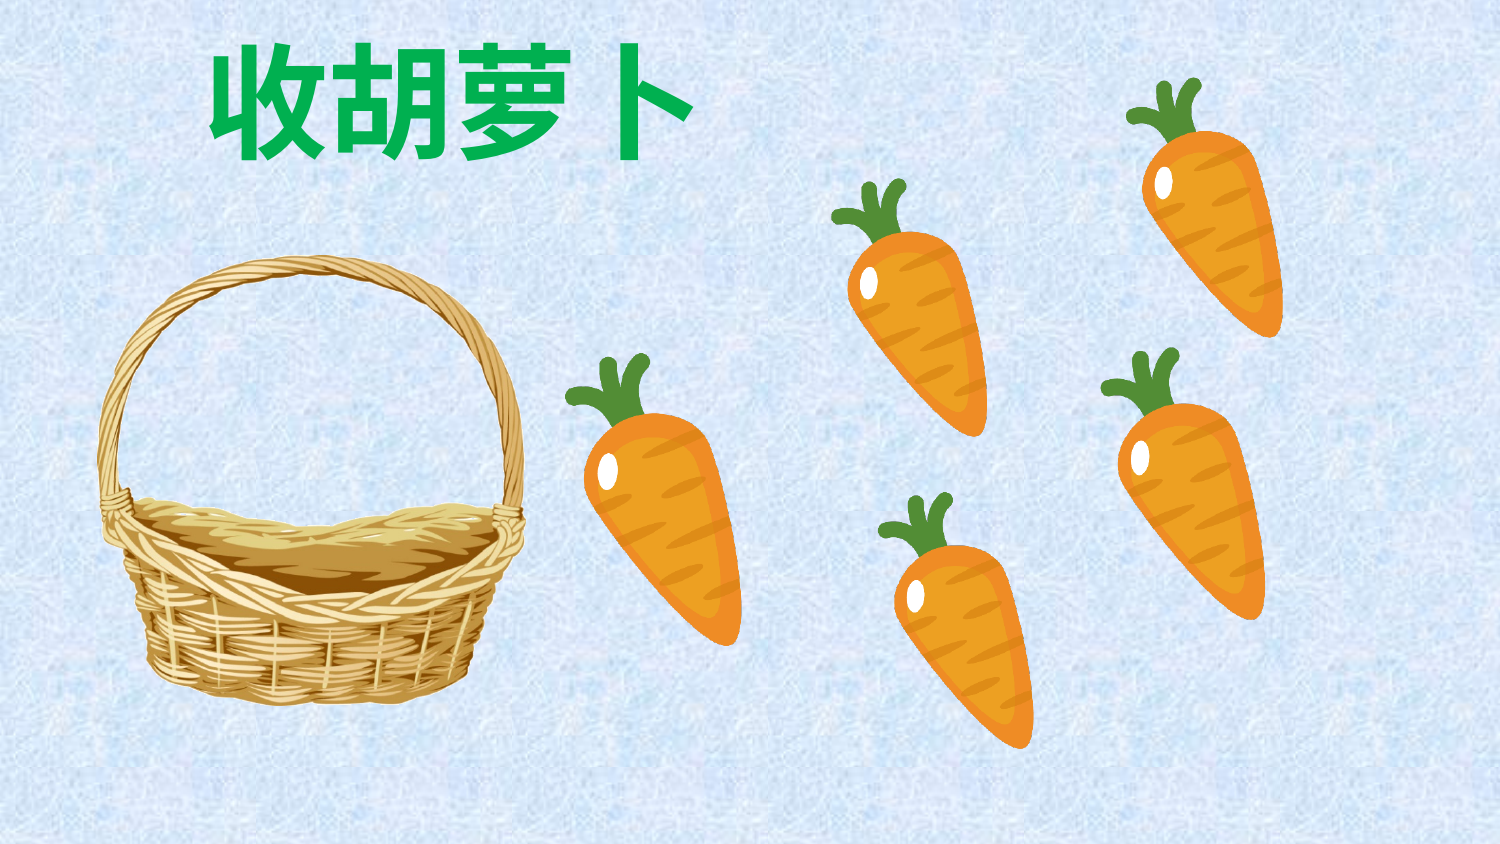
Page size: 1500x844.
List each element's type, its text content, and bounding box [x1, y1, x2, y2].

text_box 收胡萝卜 [188, 16, 718, 182]
picture [0, 0, 1500, 844]
